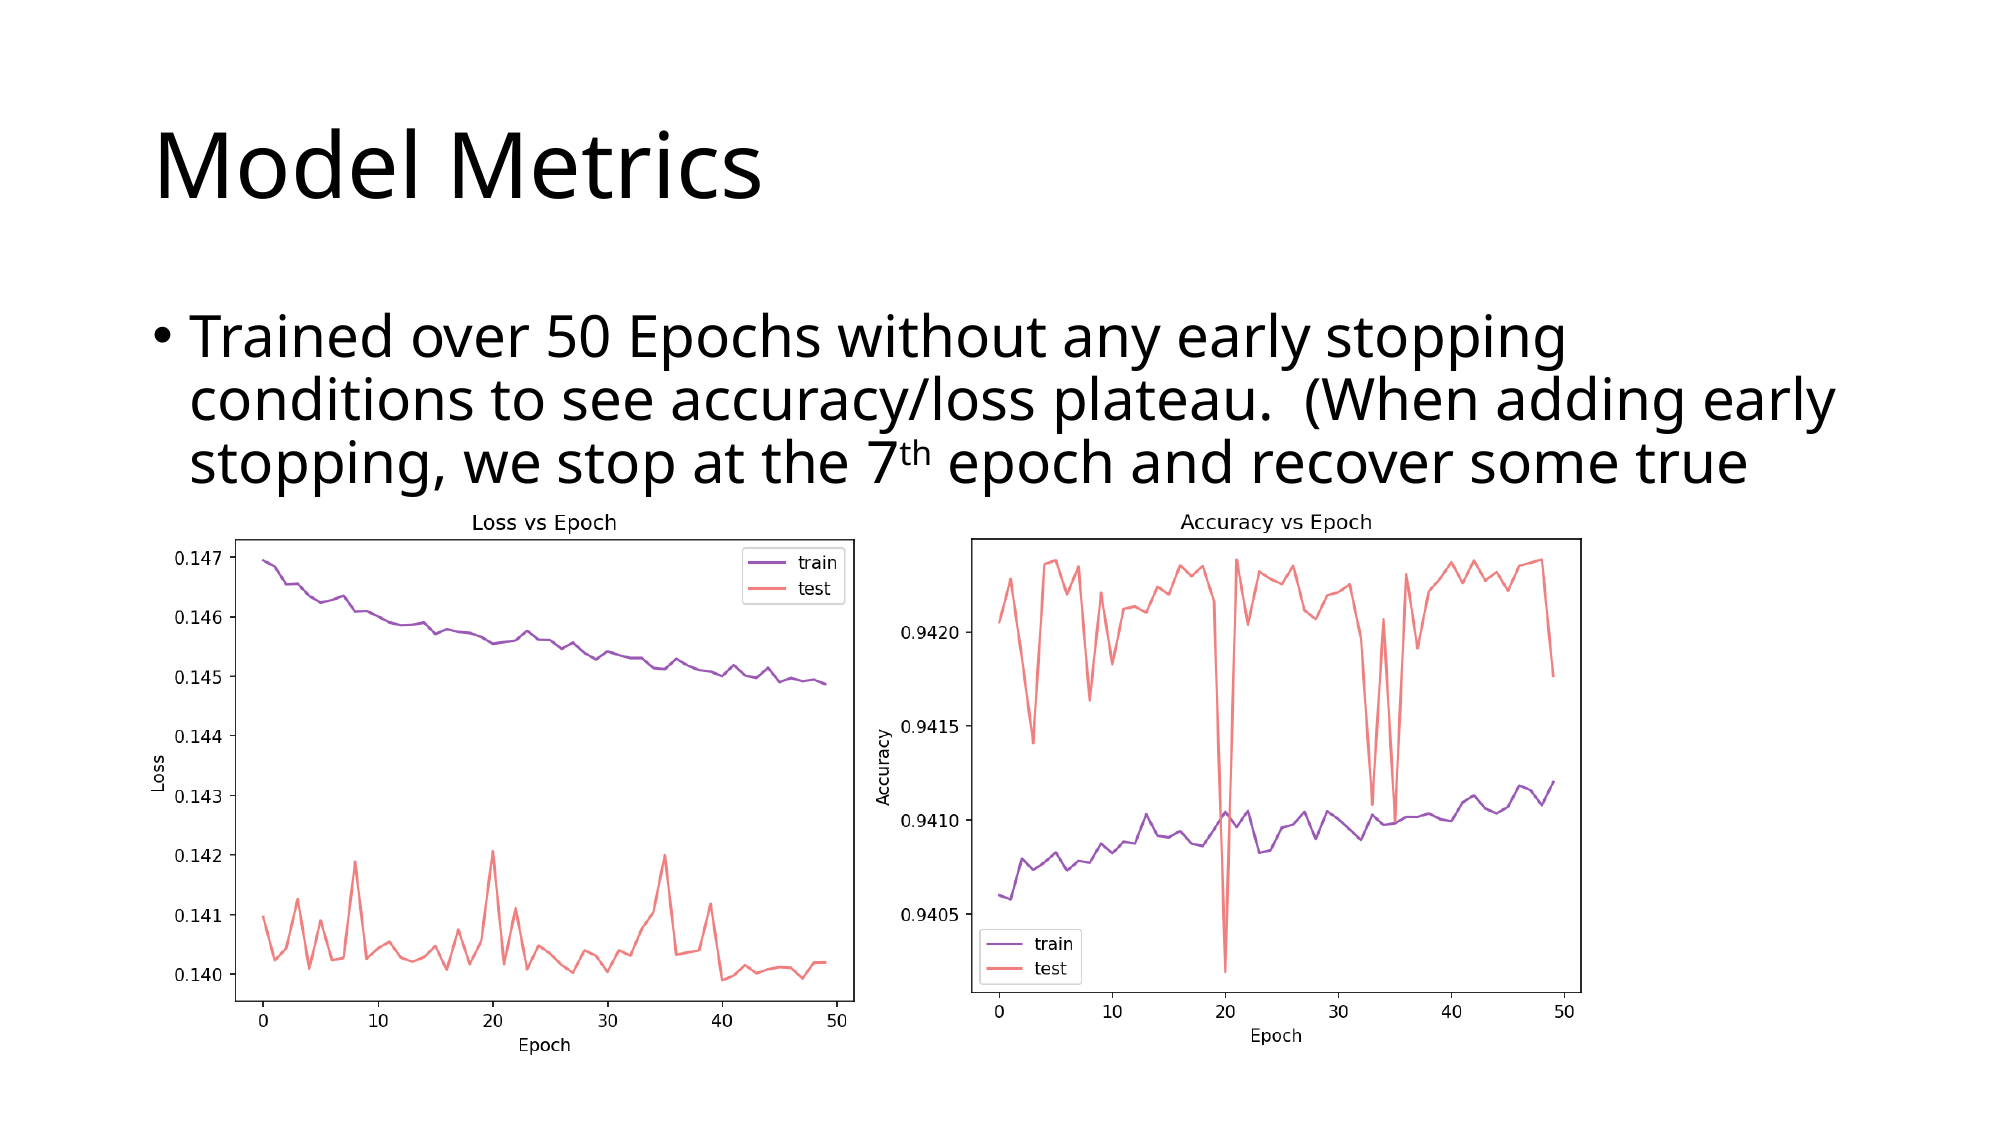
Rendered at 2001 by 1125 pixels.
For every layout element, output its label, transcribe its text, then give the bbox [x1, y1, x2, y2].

title Model Metrics [137, 59, 1863, 278]
picture [136, 501, 1592, 1066]
list Trained over 50 Epochs without any early stopping conditions to see accuracy/loss plateau. (When adding early stopping, we stop at the 7th epoch and recover some true probability) [137, 299, 1863, 1014]
